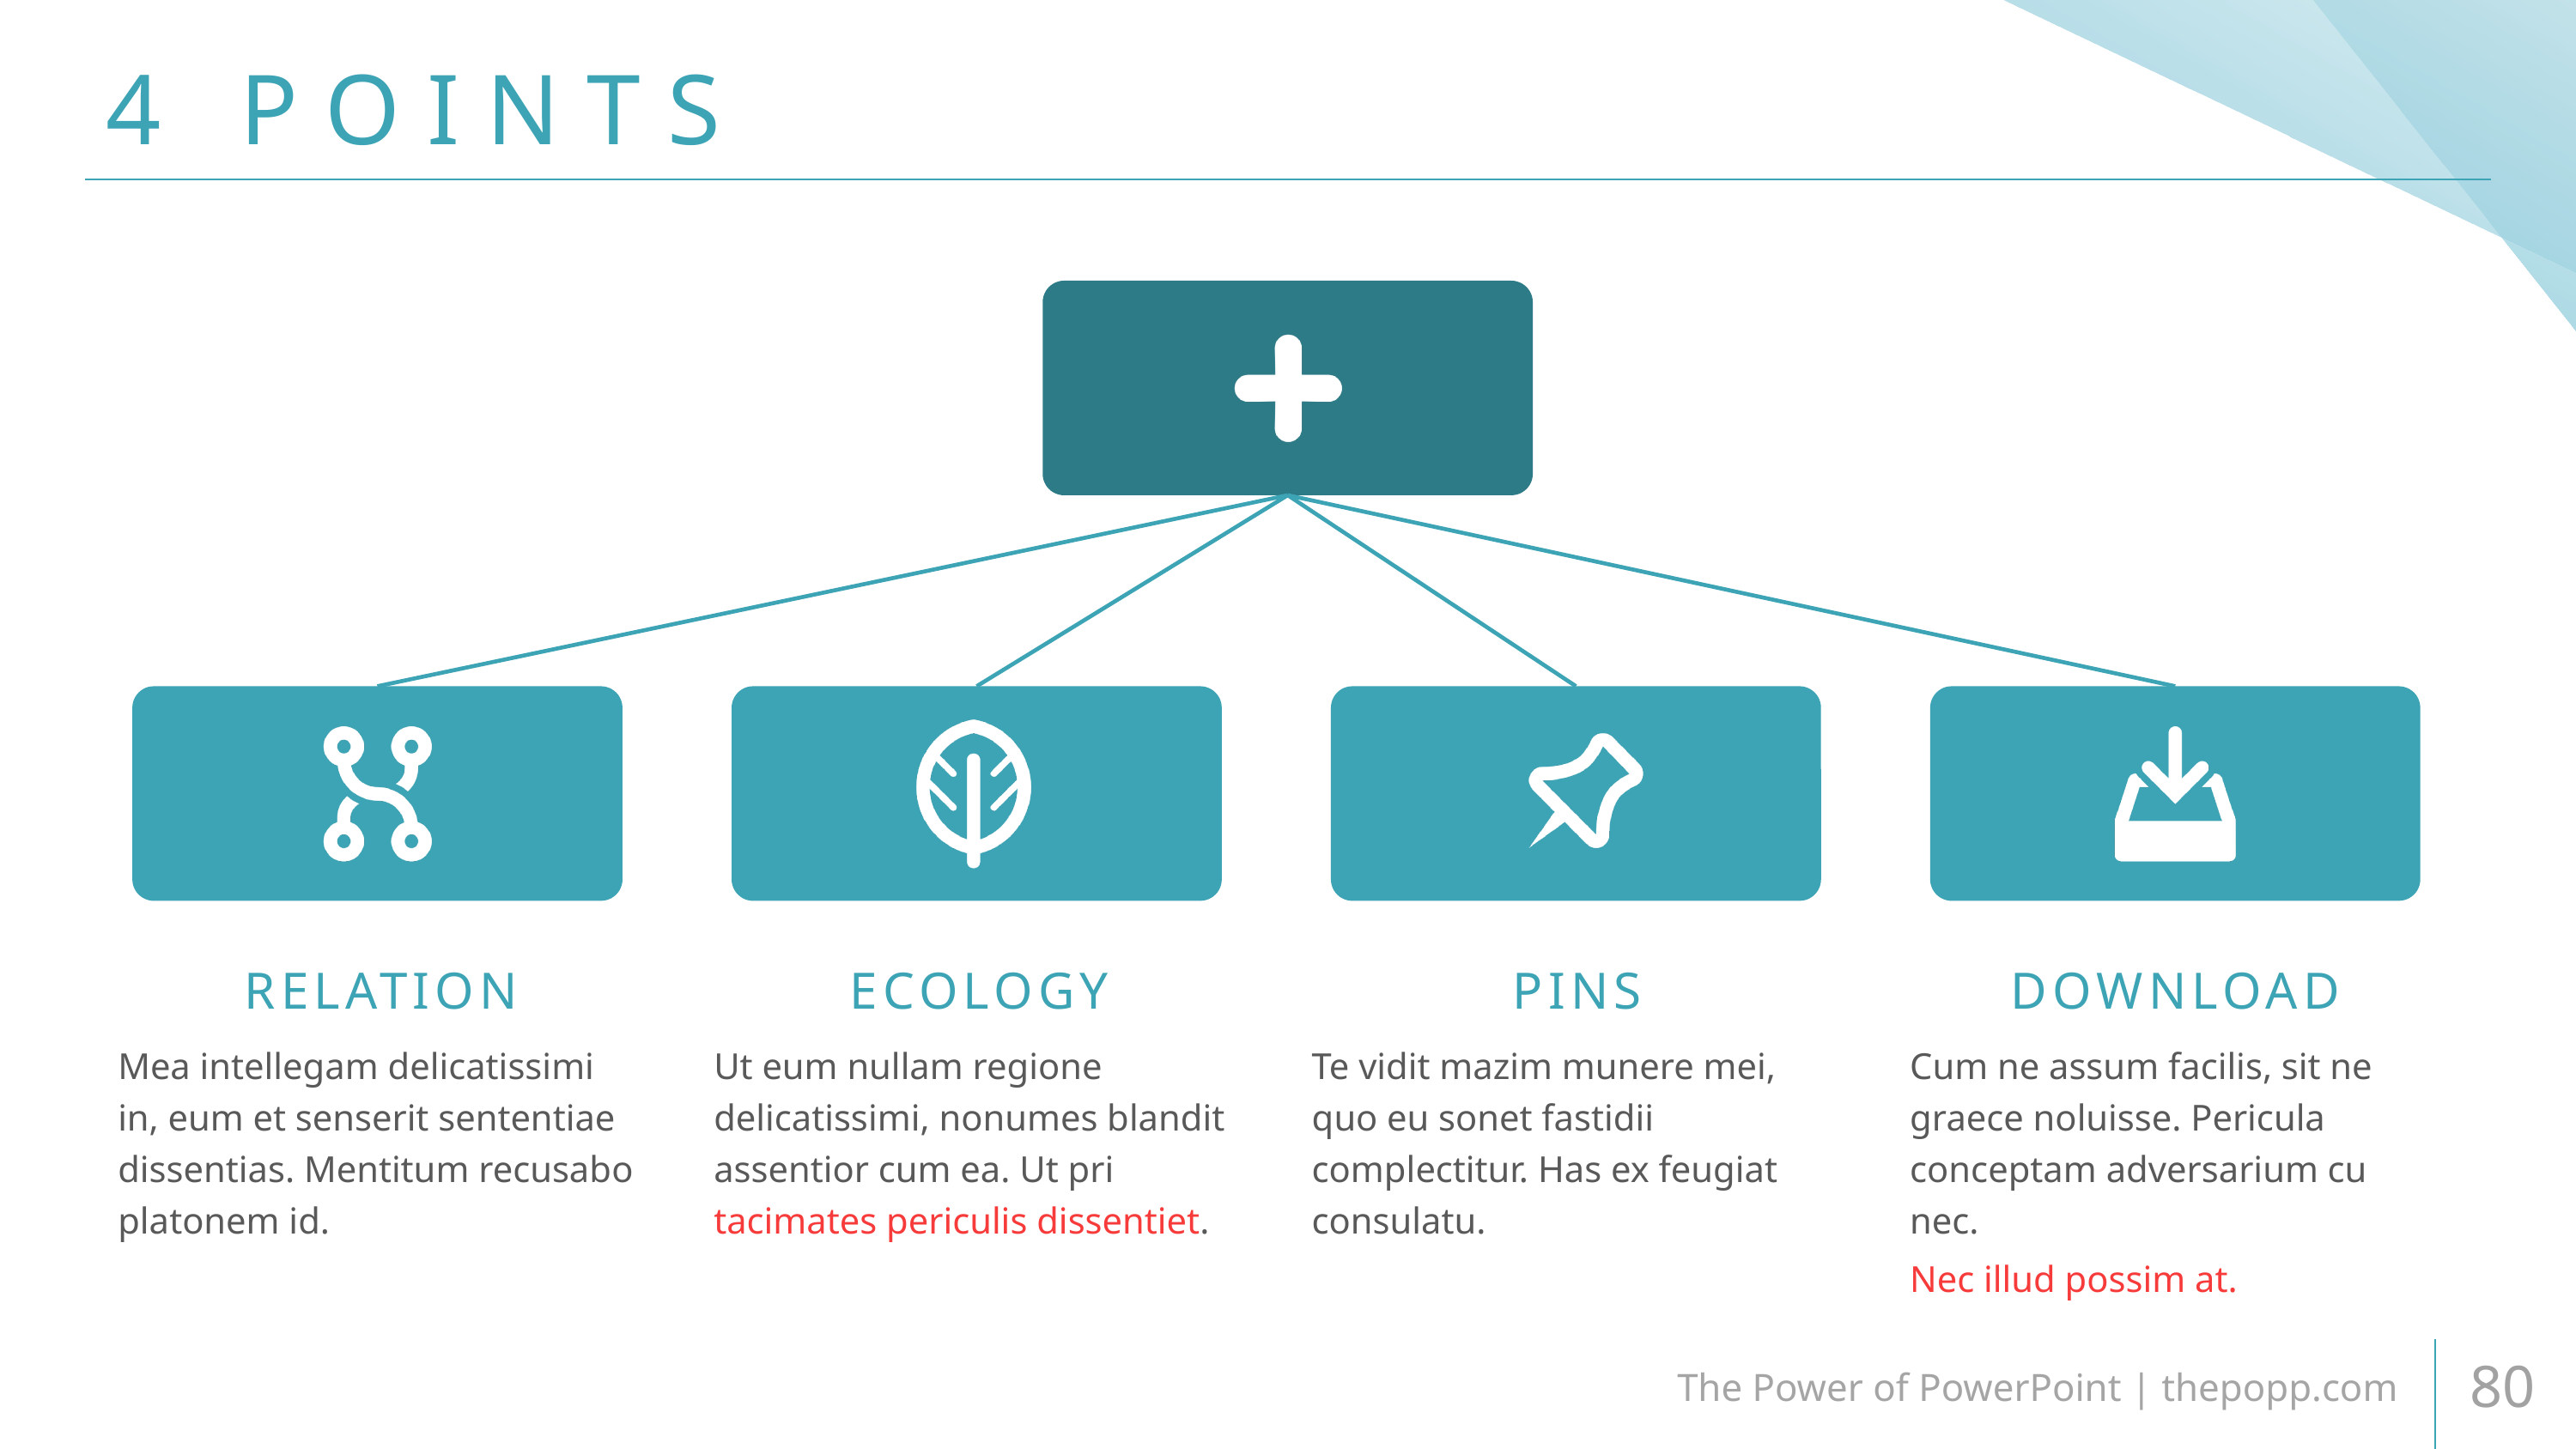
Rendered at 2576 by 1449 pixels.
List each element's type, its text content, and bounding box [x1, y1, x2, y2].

picture [896, 712, 1058, 875]
list Cum ne assum facilis, sit ne graece noluisse. Pericula conceptam adversarium cu nec. Nec illud possim at. [1886, 1023, 2459, 1288]
list Mea intellegam delicatissimi in, eum et senserit sententiae dissentias. Mentitum recusabo platonem id. [94, 1023, 668, 1288]
title 4 POINTS [83, 27, 2442, 186]
list ECOLOGY [690, 931, 1268, 1034]
list RELATION [93, 931, 670, 1034]
picture [1495, 712, 1657, 875]
list DOWNLOAD [1886, 931, 2464, 1034]
list Te vidit mazim munere mei, quo eu sonet fastidii complectitur. Has ex feugiat consulatu. [1288, 1023, 1862, 1288]
picture [2094, 712, 2257, 875]
slide_number 80 [2446, 1350, 2575, 1428]
list PINS [1288, 931, 1866, 1034]
picture [1206, 307, 1369, 469]
footer The Power of PowerPoint | thepopp.com [1326, 1350, 2421, 1428]
picture [296, 712, 459, 875]
list Ut eum nullam regione delicatissimi, nonumes blandit assentior cum ea. Ut pri tacimates periculis dissentiet. [690, 1023, 1264, 1288]
